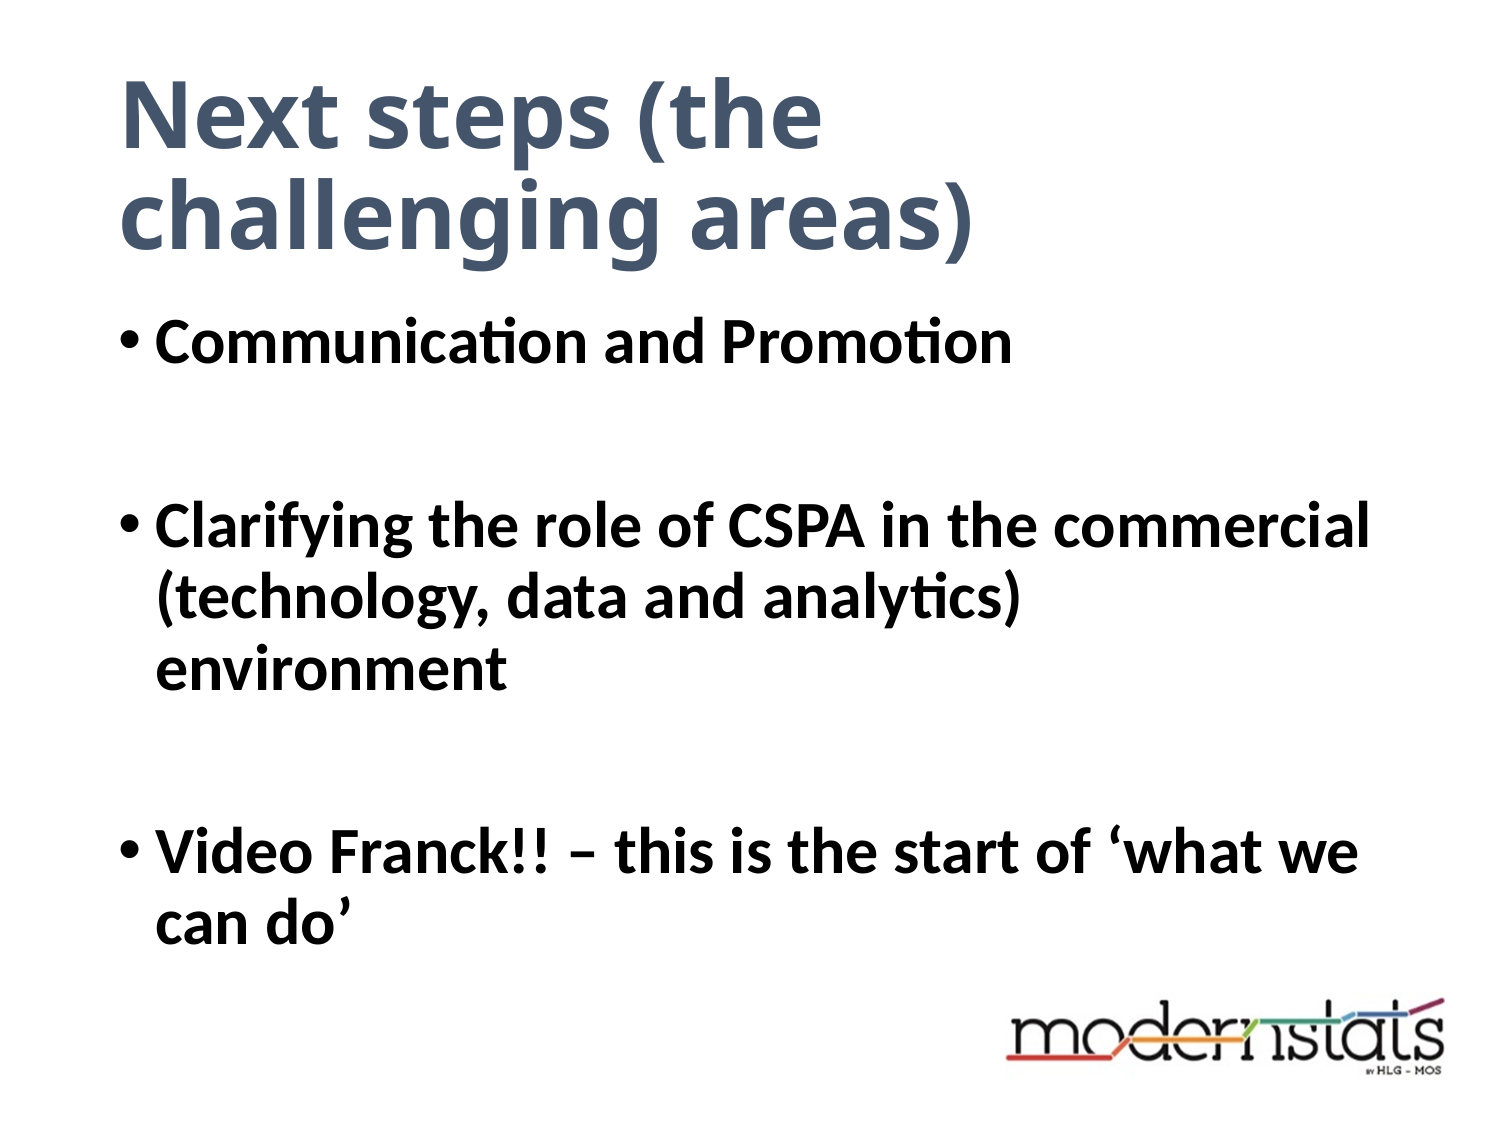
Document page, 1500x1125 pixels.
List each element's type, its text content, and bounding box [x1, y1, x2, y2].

title Next steps (the challenging areas) [103, 59, 1397, 278]
picture [1005, 992, 1445, 1078]
list Communication and Promotion Clarifying the role of CSPA in the commercial (technology, data and analytics) environment Video Franck!! – this is the start of ‘what we can do’ [103, 299, 1397, 971]
